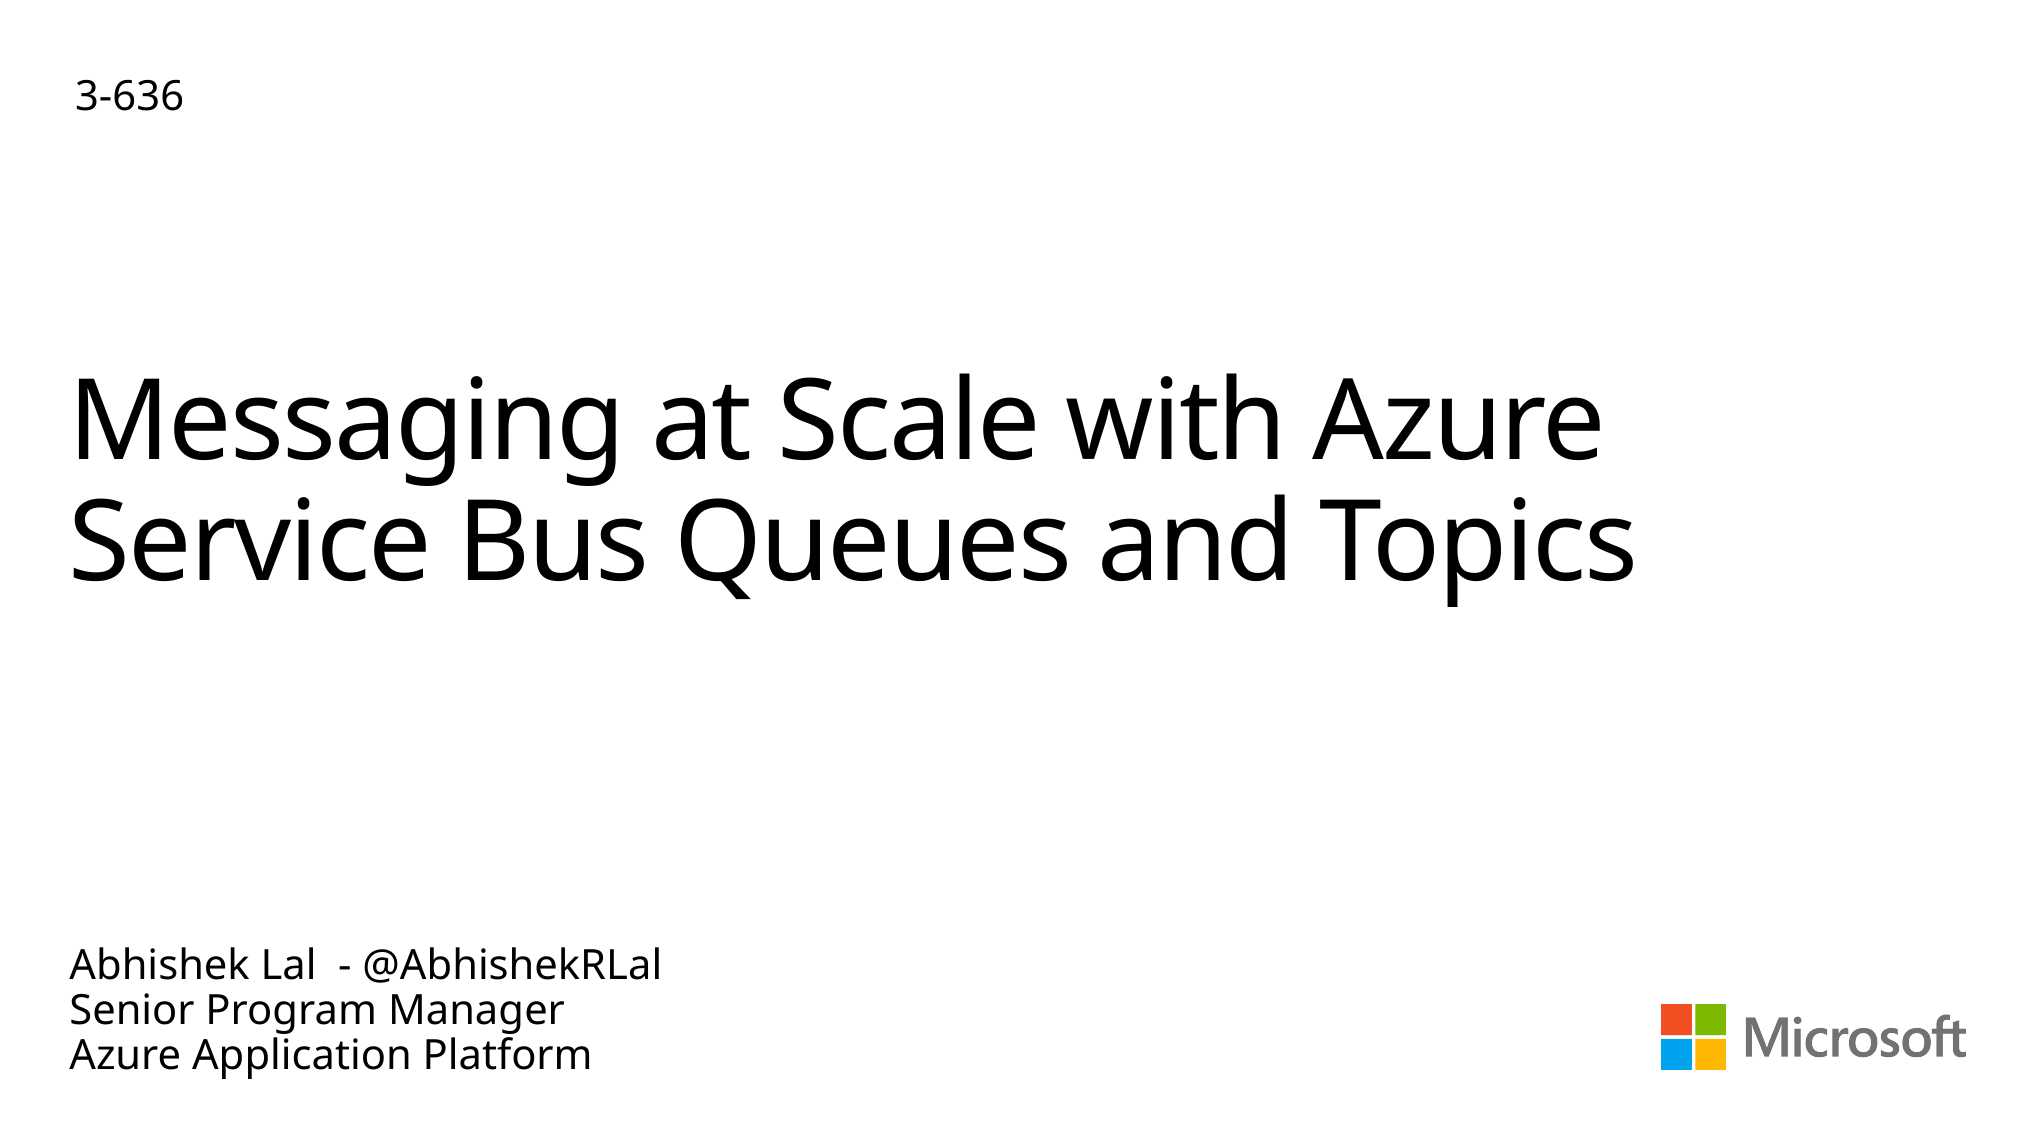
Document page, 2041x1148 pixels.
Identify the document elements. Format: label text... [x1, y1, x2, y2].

title Messaging at Scale with Azure Service Bus Queues and Topics [45, 347, 1996, 649]
list 3-636 [45, 50, 645, 145]
picture [1661, 1004, 1966, 1070]
list Abhishek Lal - @AbhishekRLal Senior Program Manager Azure Application Platform [45, 948, 1546, 1097]
